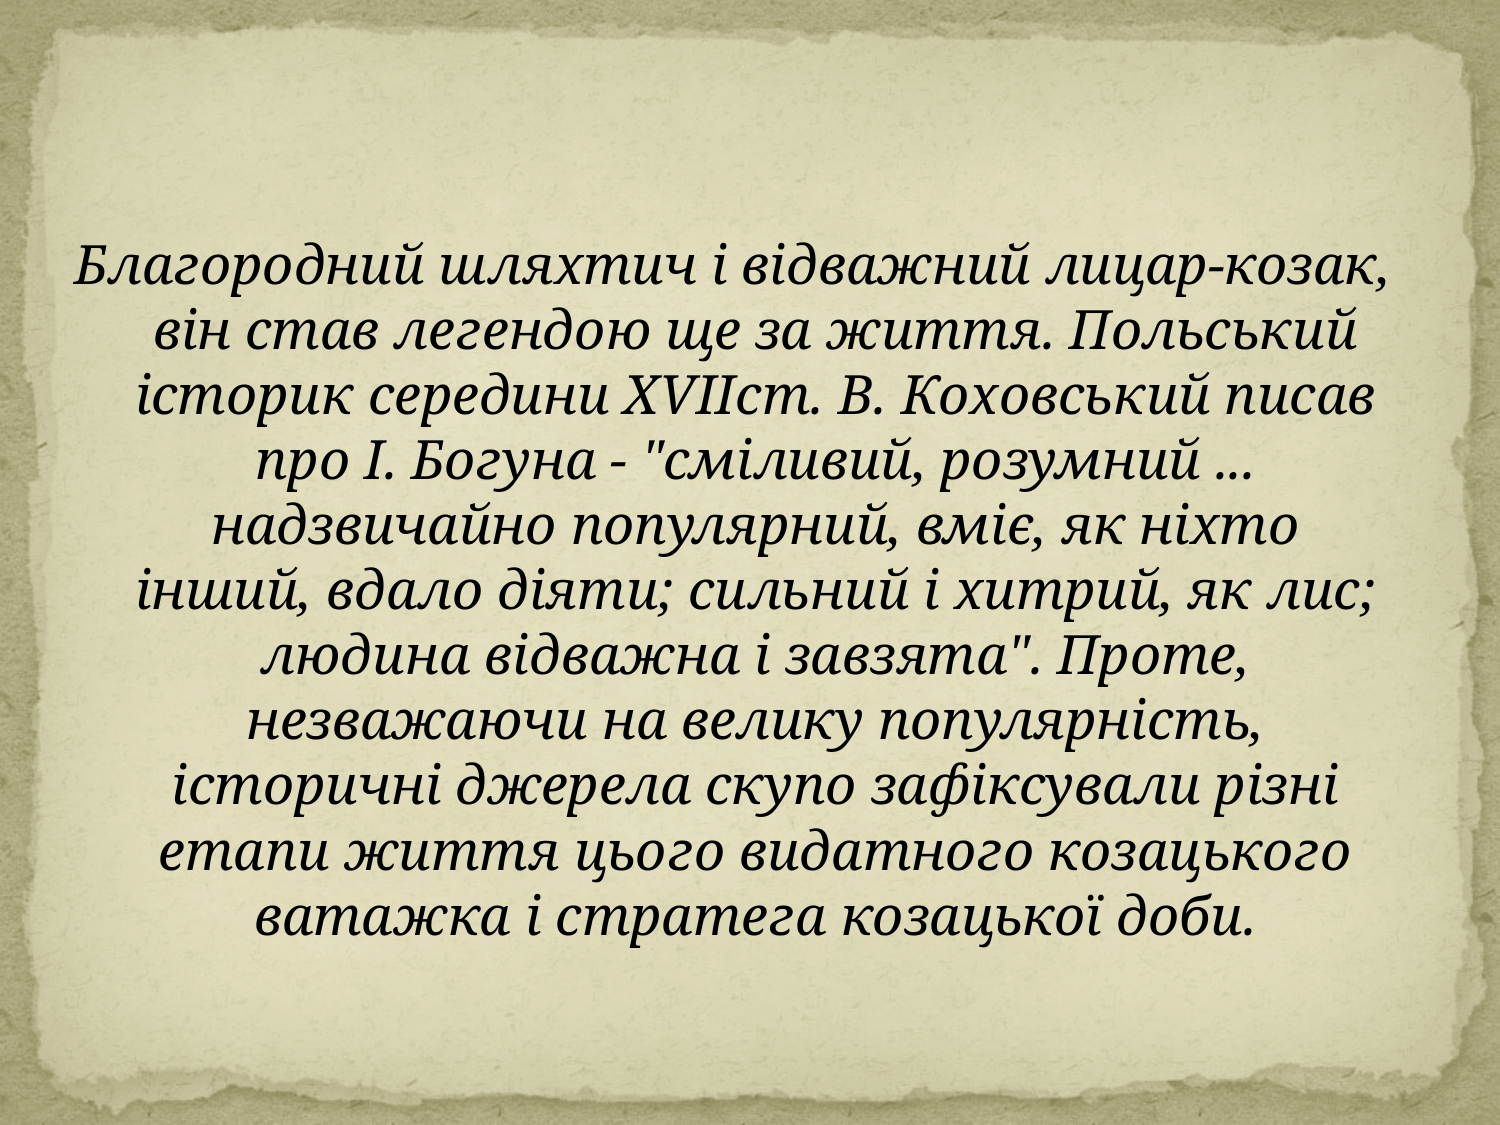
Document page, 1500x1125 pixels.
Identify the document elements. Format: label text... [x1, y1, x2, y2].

list Благородний шляхтич і відважний лицар-козак, він став легендою ще за життя. Польський історик середини XVIIст. В. Коховський писав про І. Богуна - "сміливий, розумний ... надзвичайно популярний, вміє, як ніхто інший, вдало діяти; сильний і хитрий, як лис; людина відважна і завзята". Проте, незважаючи на велику популярність, історичні джерела скупо зафіксували різні етапи життя цього видатного козацького ватажка і стратега козацької доби. [58, 222, 1409, 965]
